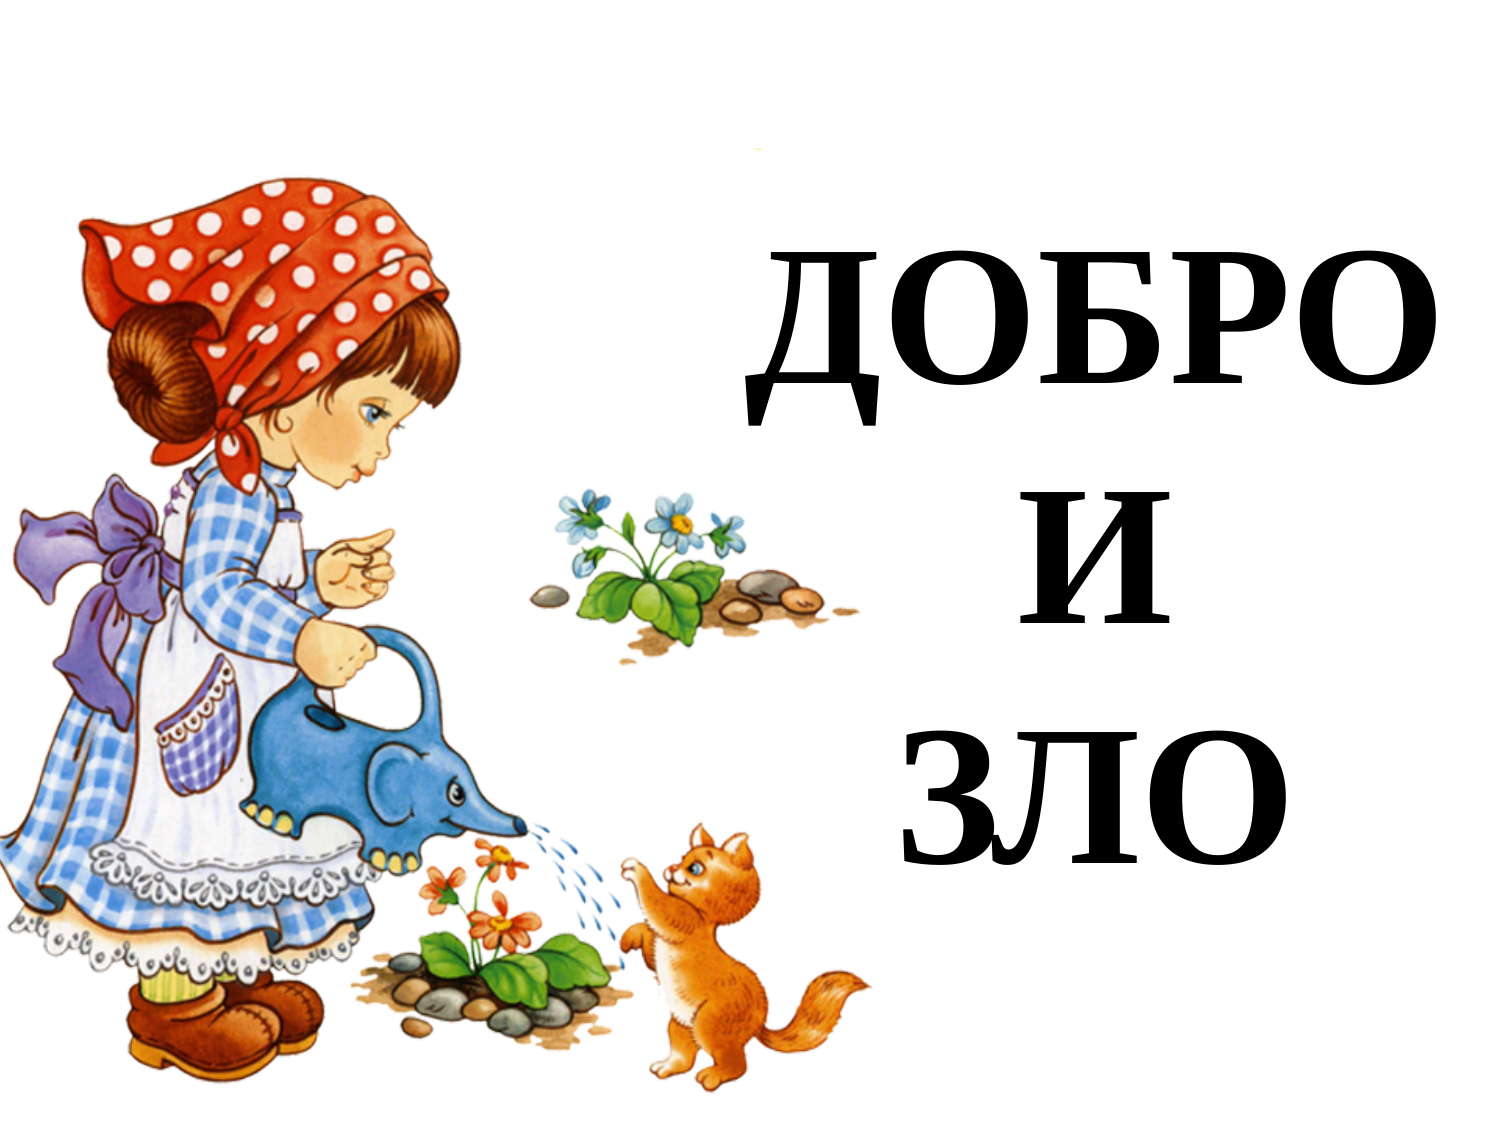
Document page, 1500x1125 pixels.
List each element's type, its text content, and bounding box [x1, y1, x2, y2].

text_box ДОБРО И ЗЛО [918, 175, 1500, 911]
picture [0, 148, 915, 1125]
